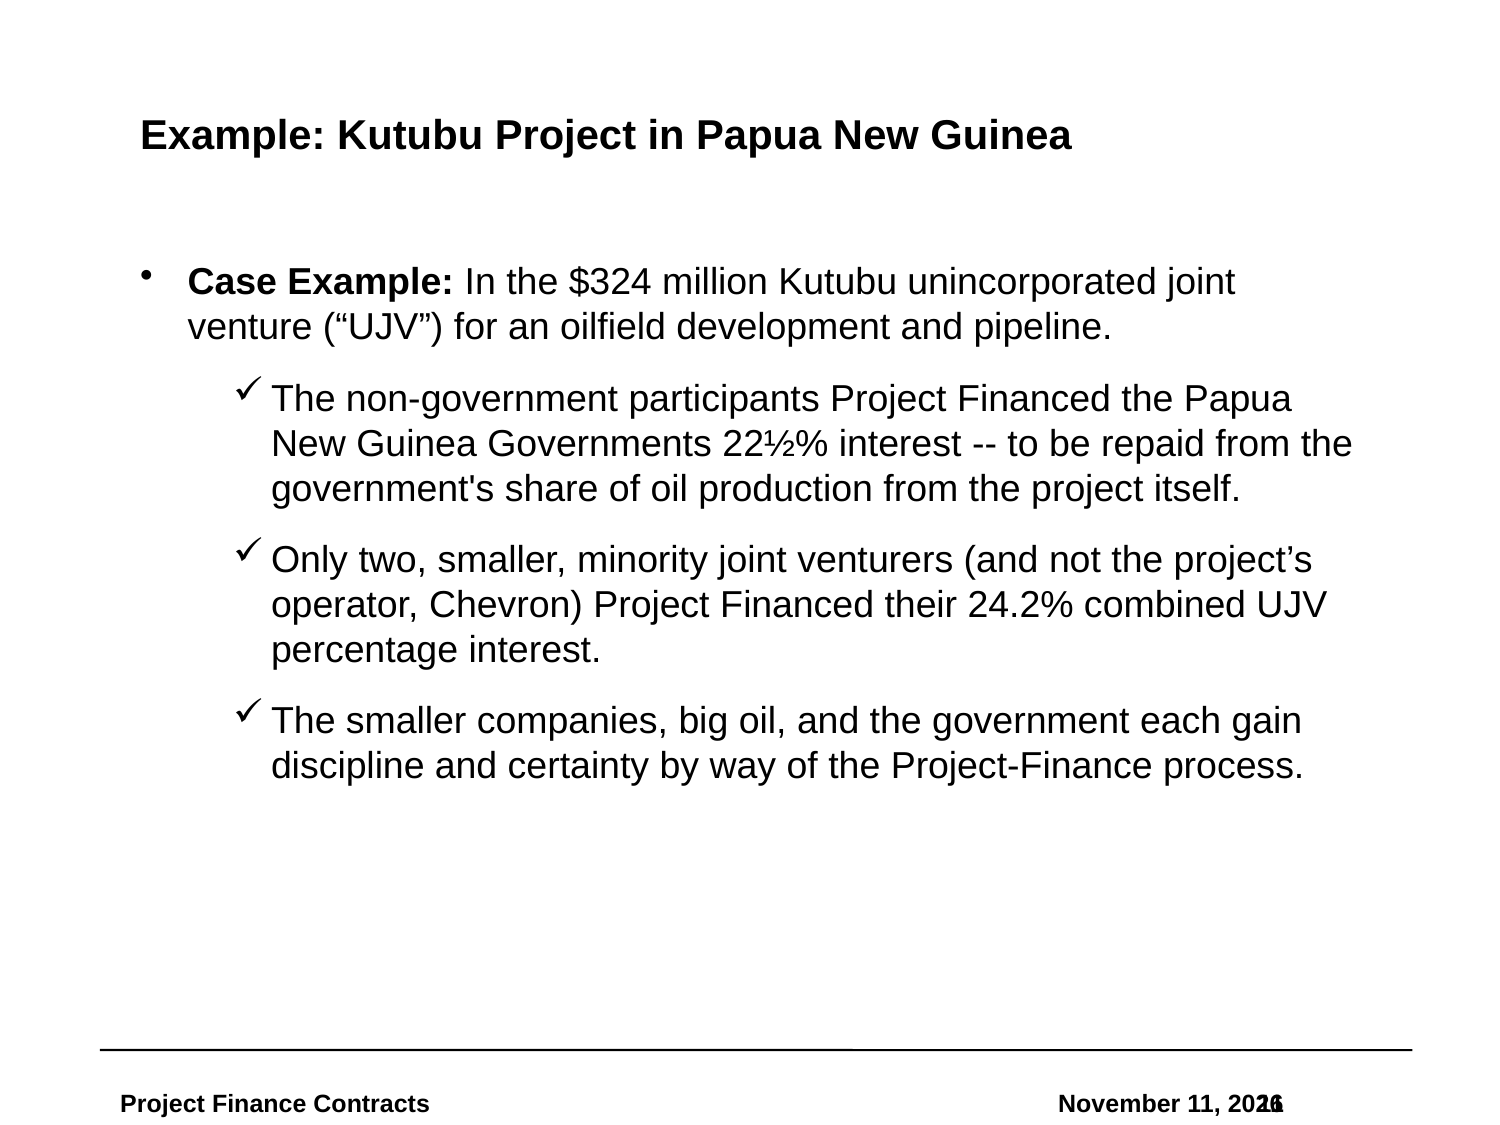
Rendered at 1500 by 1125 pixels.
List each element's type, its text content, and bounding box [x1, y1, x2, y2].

list Case Example: In the $324 million Kutubu unincorporated joint venture (“UJV”) for an oilfield development and pipeline. The non-government participants Project Financed the Papua New Guinea Governments 22½% interest -- to be repaid from the government's share of oil production from the project itself. Only two, smaller, minority joint venturers (and not the project’s operator, Chevron) Project Financed their 24.2% combined UJV percentage interest. The smaller companies, big oil, and the government each gain discipline and certainty by way of the Project-Finance process. [124, 249, 1376, 1001]
title Example: Kutubu Project in Papua New Guinea [124, 99, 1288, 226]
